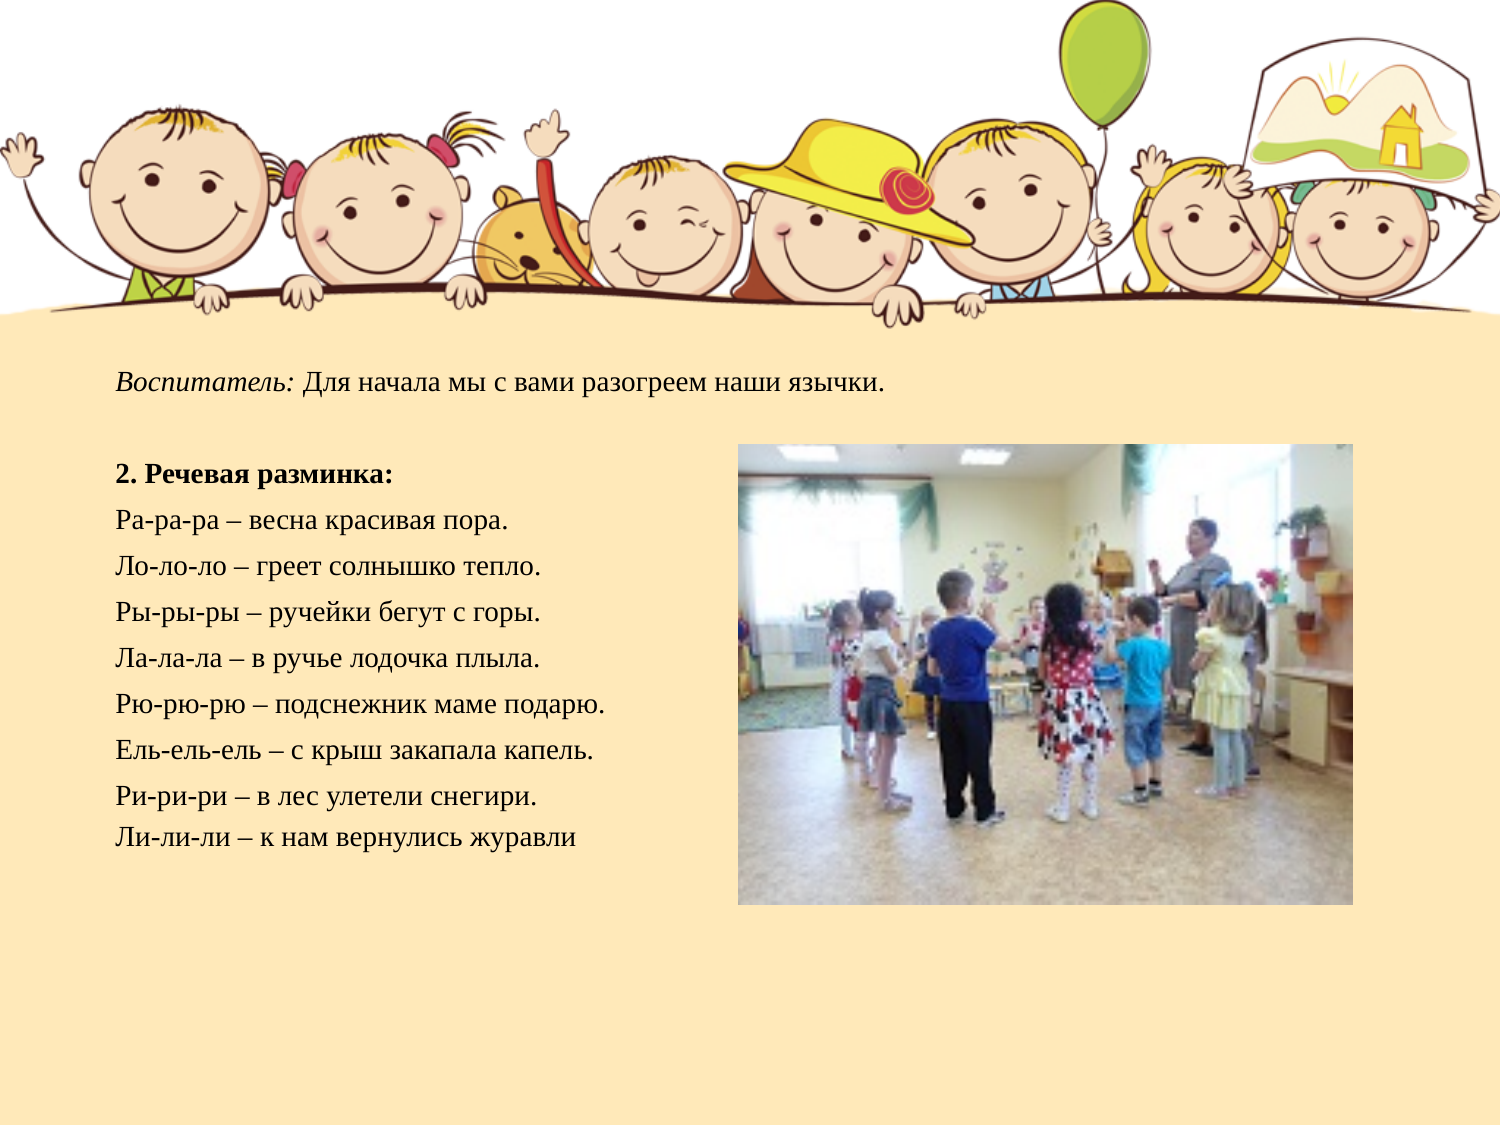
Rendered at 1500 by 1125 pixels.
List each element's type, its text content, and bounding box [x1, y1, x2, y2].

list Воспитатель: Для начала мы с вами разогреем наши язычки. 2. Речевая разминка: Ра-ра-ра – весна красивая пора. Ло-ло-ло – греет солнышко тепло. Ры-ры-ры – ручейки бегут с горы. Ла-ла-ла – в ручье лодочка плыла. Рю-рю-рю – подснежник маме подарю. Ель-ель-ель – с крыш закапала капель. Ри-ри-ри – в лес улетели снегири. Ли-ли-ли – к нам вернулись журавли [100, 349, 1426, 1006]
picture [0, 0, 1500, 1125]
